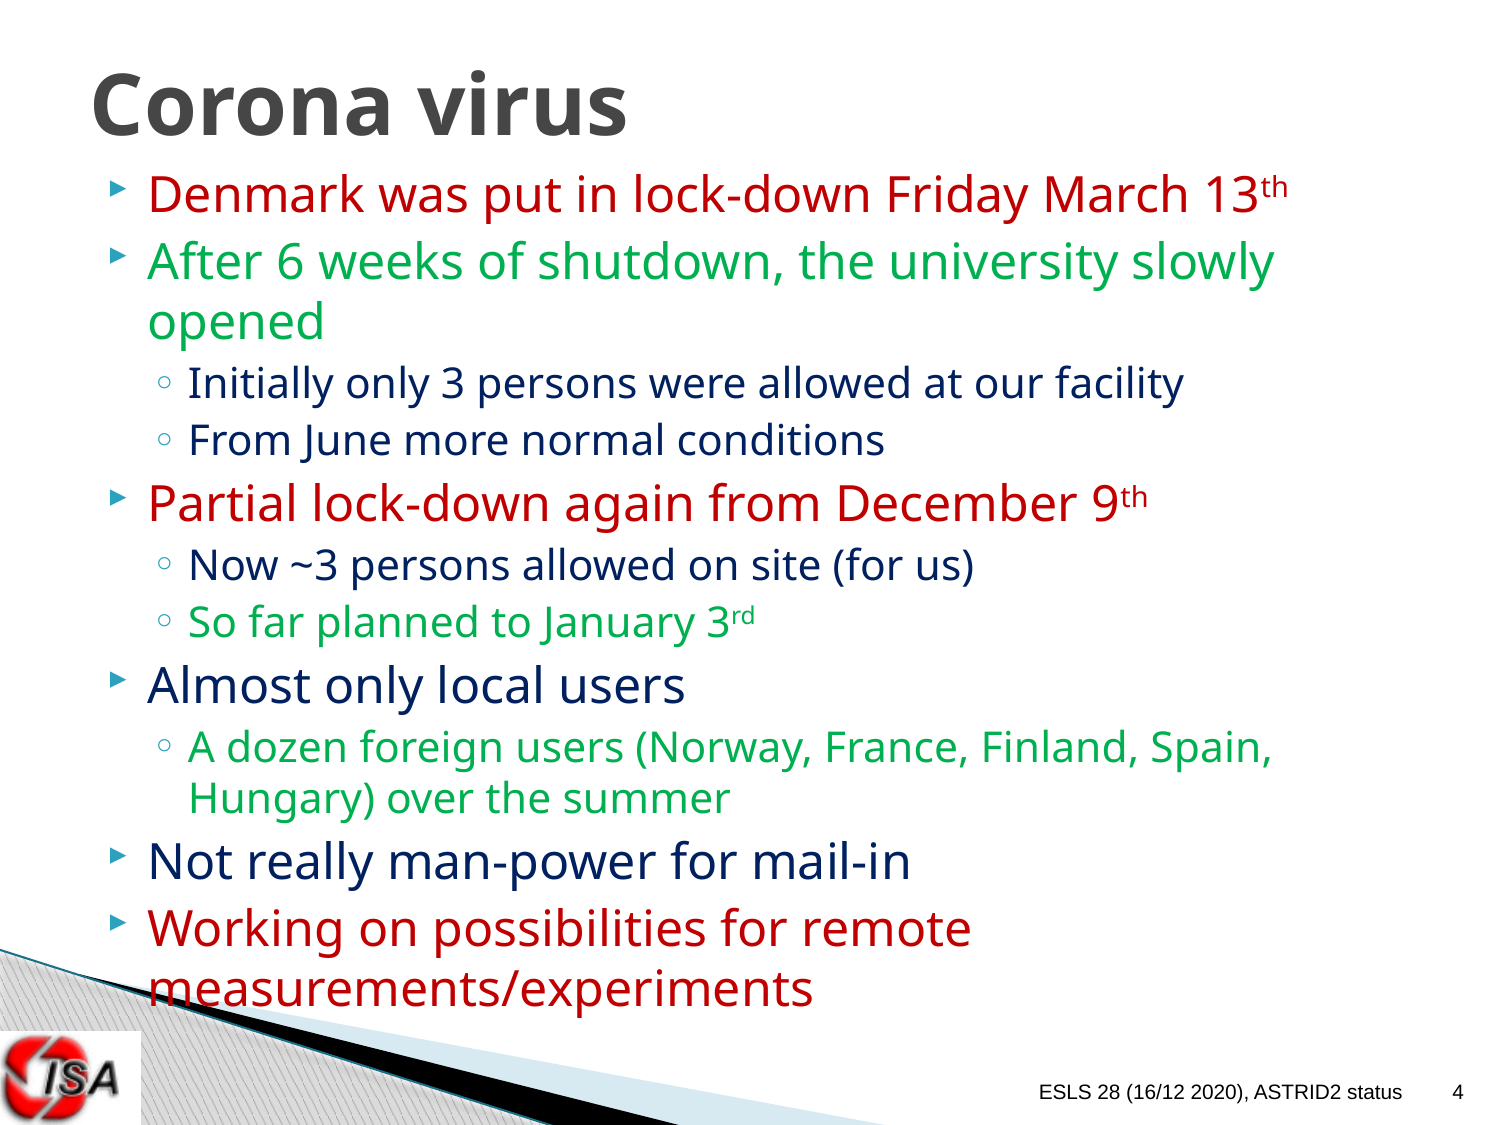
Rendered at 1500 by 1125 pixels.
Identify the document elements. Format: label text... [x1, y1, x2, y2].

picture [0, 1031, 141, 1125]
slide_number 4 [1418, 1074, 1479, 1112]
list Denmark was put in lock-down Friday March 13th After 6 weeks of shutdown, the university slowly opened Initially only 3 persons were allowed at our facility From June more normal conditions Partial lock-down again from December 9th Now ~3 persons allowed on site (for us) So far planned to January 3rd Almost only local users A dozen foreign users (Norway, France, Finland, Spain, Hungary) over the summer Not really man-power for mail-in Working on possibilities for remote measurements/experiments [75, 171, 1425, 1032]
footer ESLS 28 (16/12 2020), ASTRID2 status [718, 1074, 1418, 1112]
title Corona virus [75, 31, 1425, 171]
